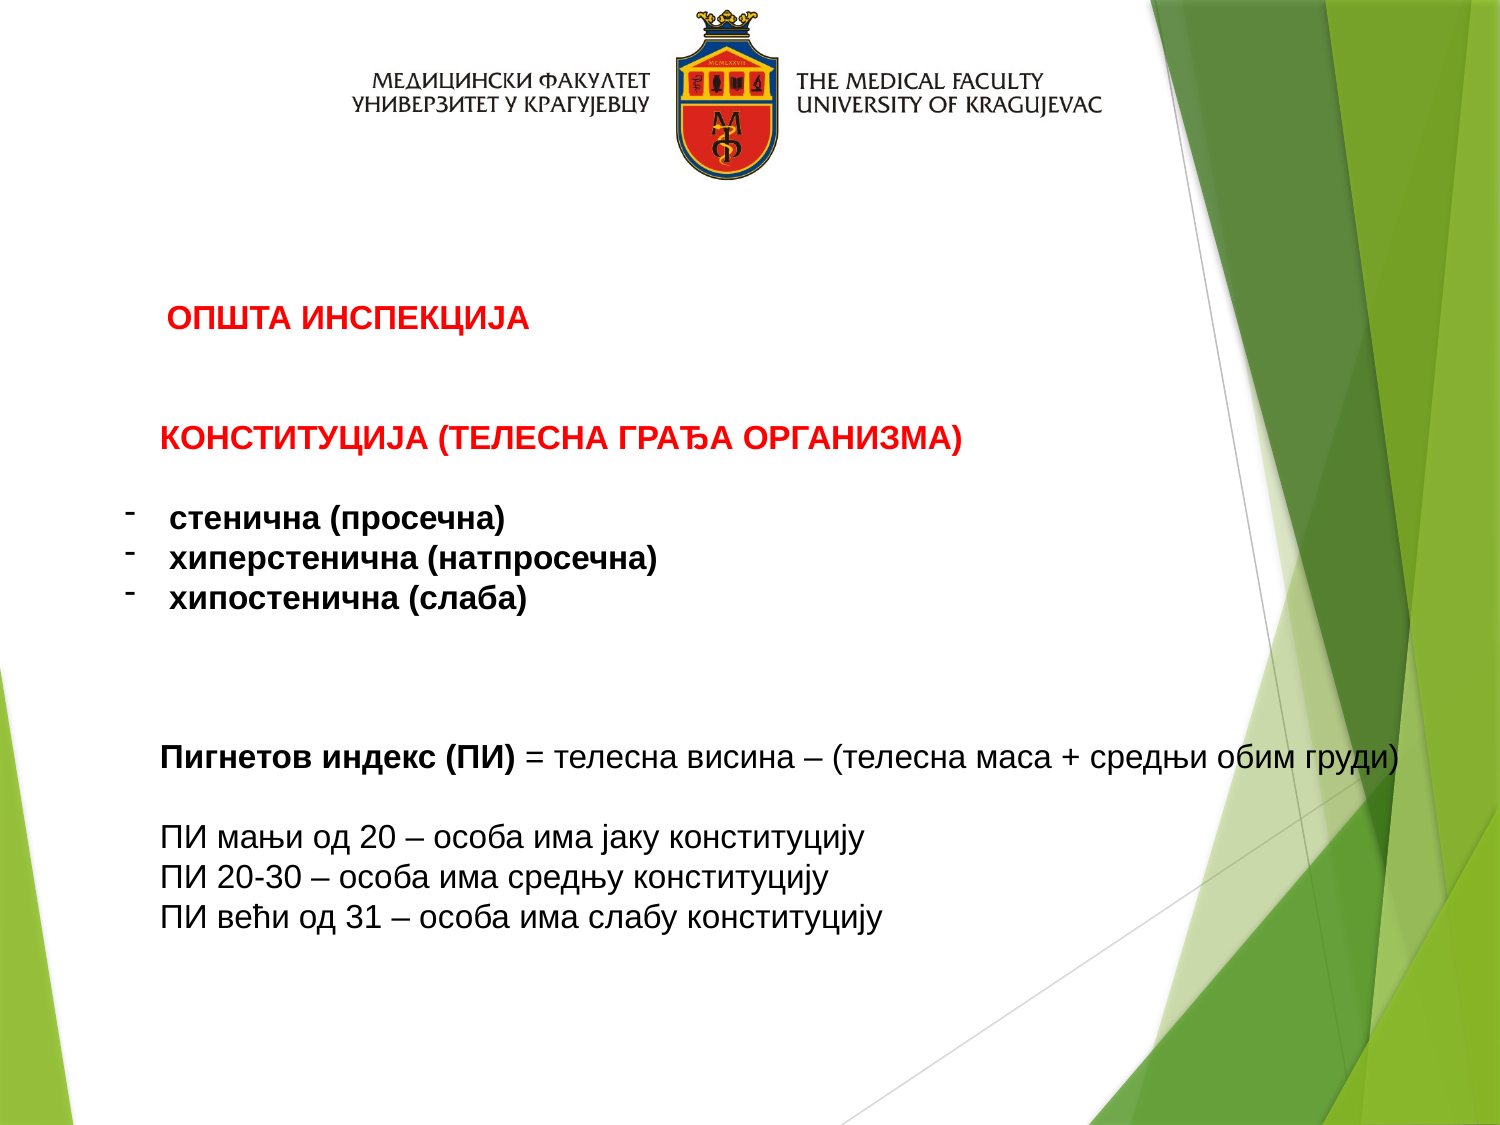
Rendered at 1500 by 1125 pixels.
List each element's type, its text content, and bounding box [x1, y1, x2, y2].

picture [328, 0, 1125, 191]
text_box ОПШТА ИНСПЕКЦИЈА КОНСТИТУЦИЈА (ТЕЛЕСНА ГРАЂА ОРГАНИЗМА) стенична (просечна) хиперстенична (натпросечна) хипостенична (слаба) Пигнетов индекс (ПИ) = телесна висина – (телесна маса + средњи обим груди) ПИ мањи од 20 – особа има јаку конституцију ПИ 20-30 – особа има средњу конституцију ПИ већи од 31 – особа има слабу конституцију [57, 234, 1500, 1077]
